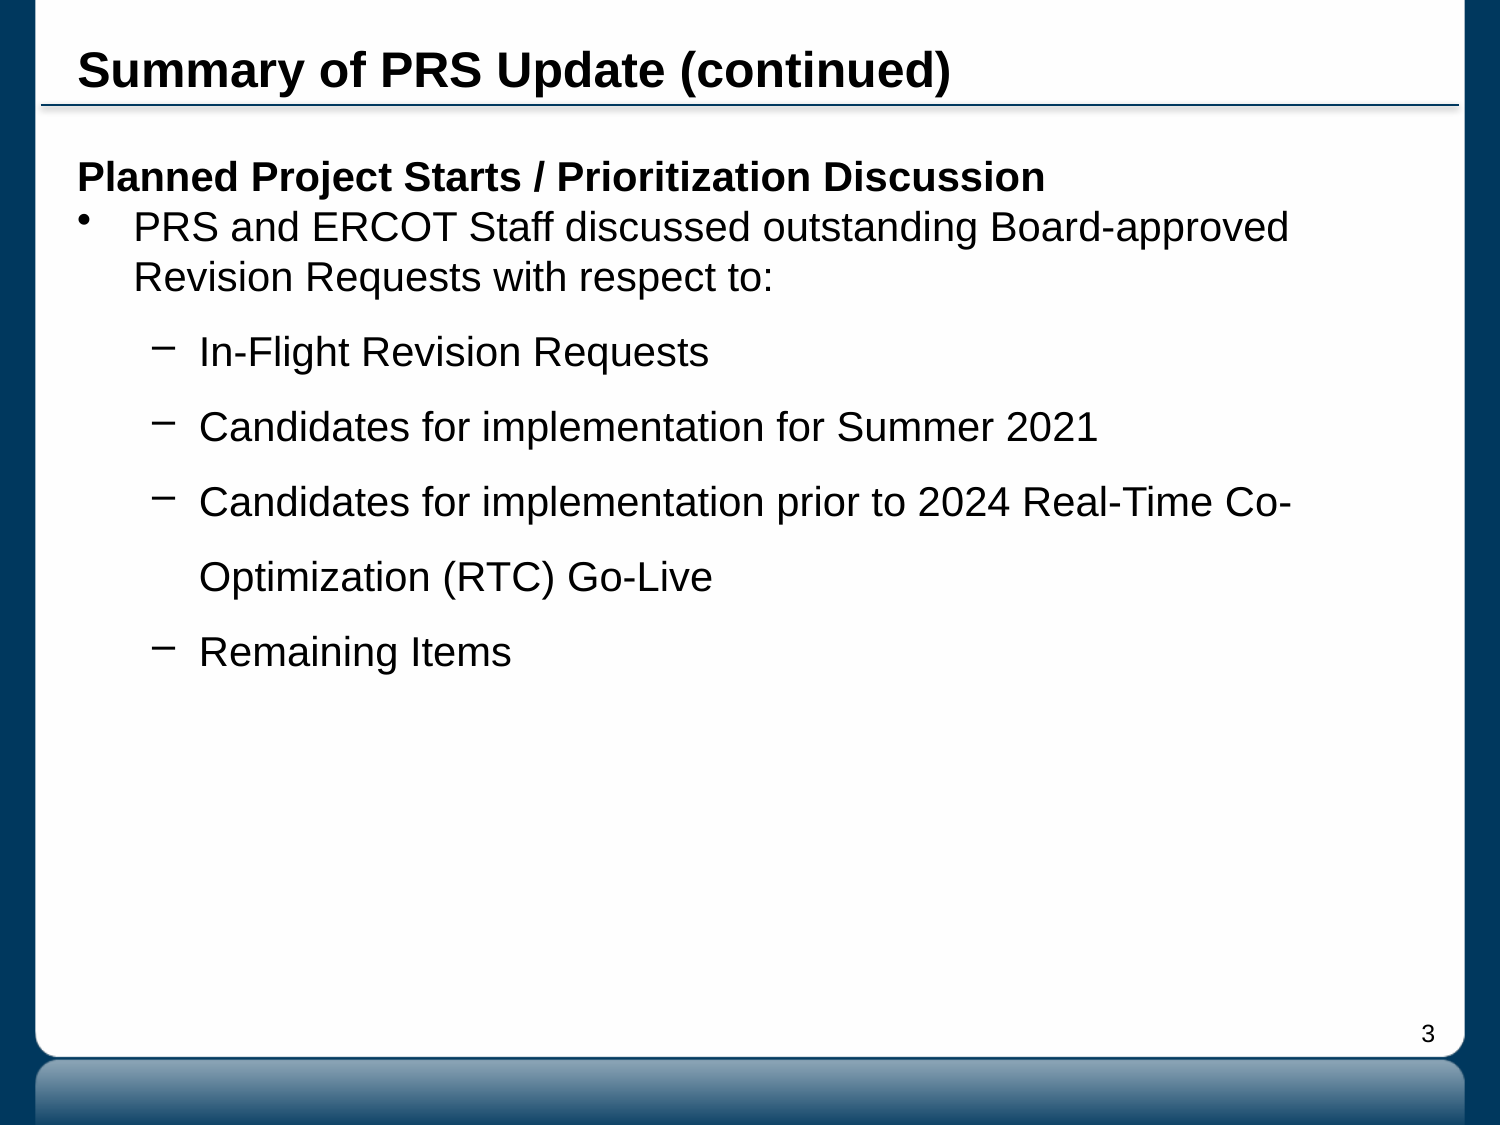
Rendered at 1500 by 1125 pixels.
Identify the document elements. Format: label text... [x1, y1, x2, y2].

text_box Planned Project Starts / Prioritization Discussion PRS and ERCOT Staff discussed outstanding Board-approved Revision Requests with respect to: In-Flight Revision Requests Candidates for implementation for Summer 2021 Candidates for implementation prior to 2024 Real-Time Co-Optimization (RTC) Go-Live Remaining Items [62, 117, 1450, 1027]
picture [35, 0, 1465, 1125]
title Summary of PRS Update (continued) [62, 29, 1450, 106]
